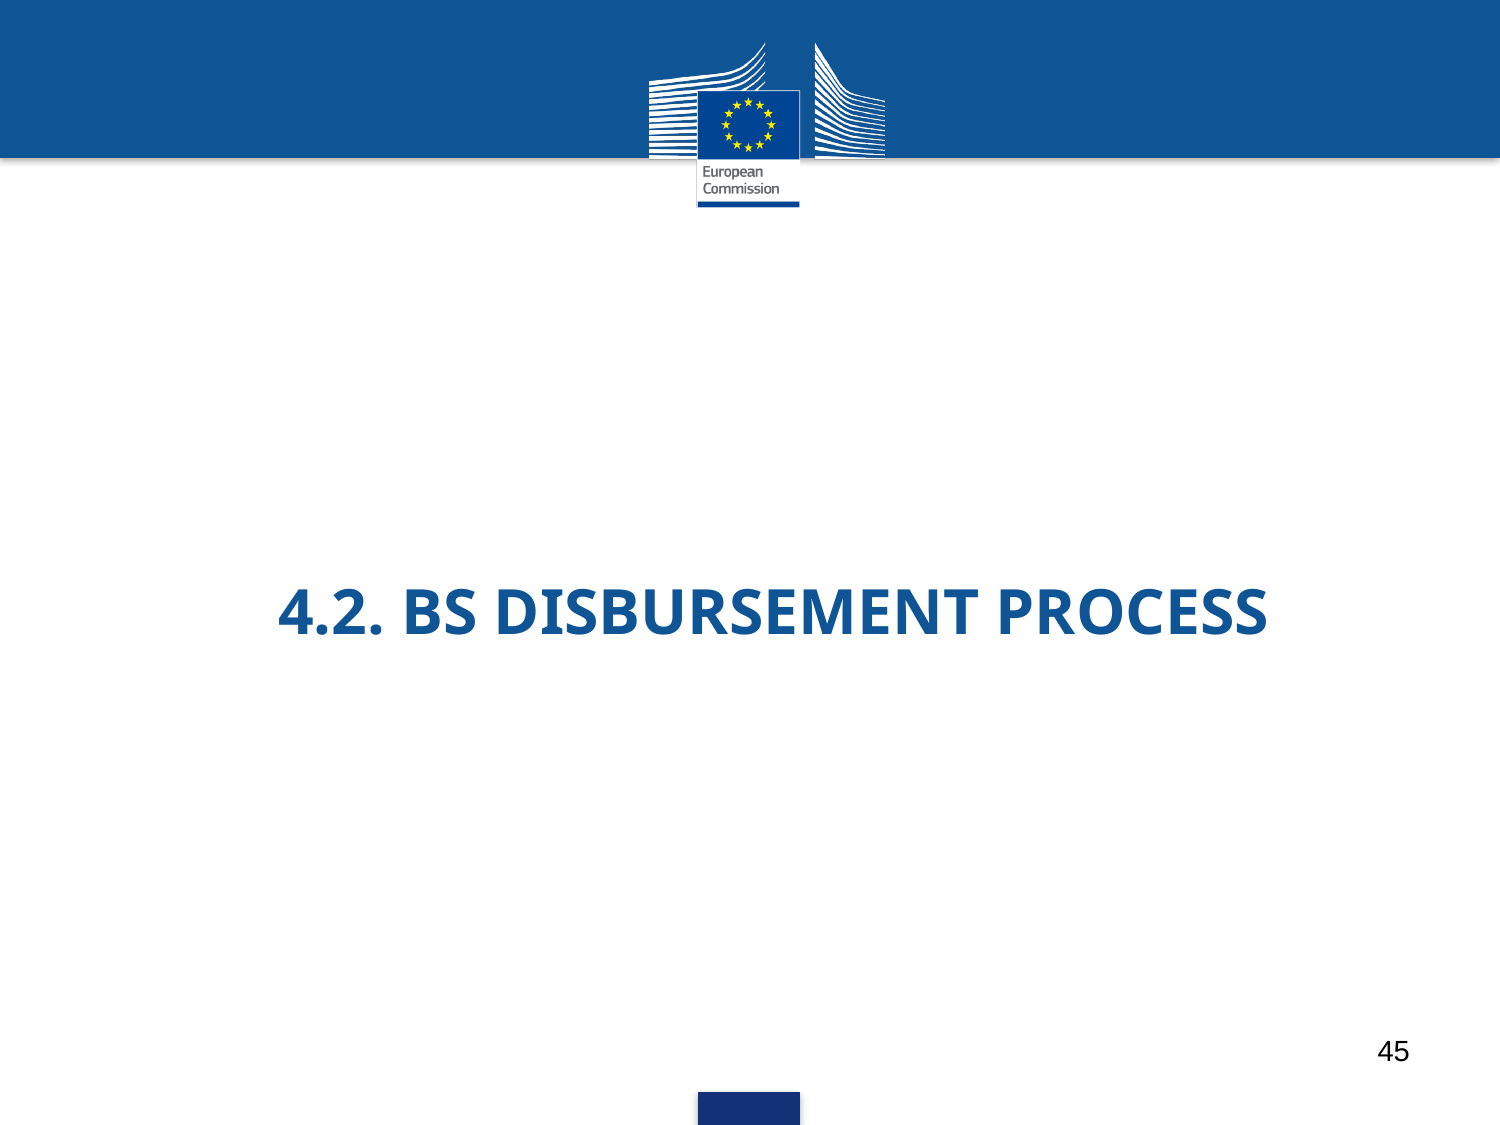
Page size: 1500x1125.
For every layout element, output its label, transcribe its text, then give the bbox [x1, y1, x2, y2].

picture [649, 42, 885, 208]
title 4.2. BS DISBURSEMENT PROCESS [74, 219, 1416, 1000]
slide_number 45 [1074, 1024, 1426, 1103]
